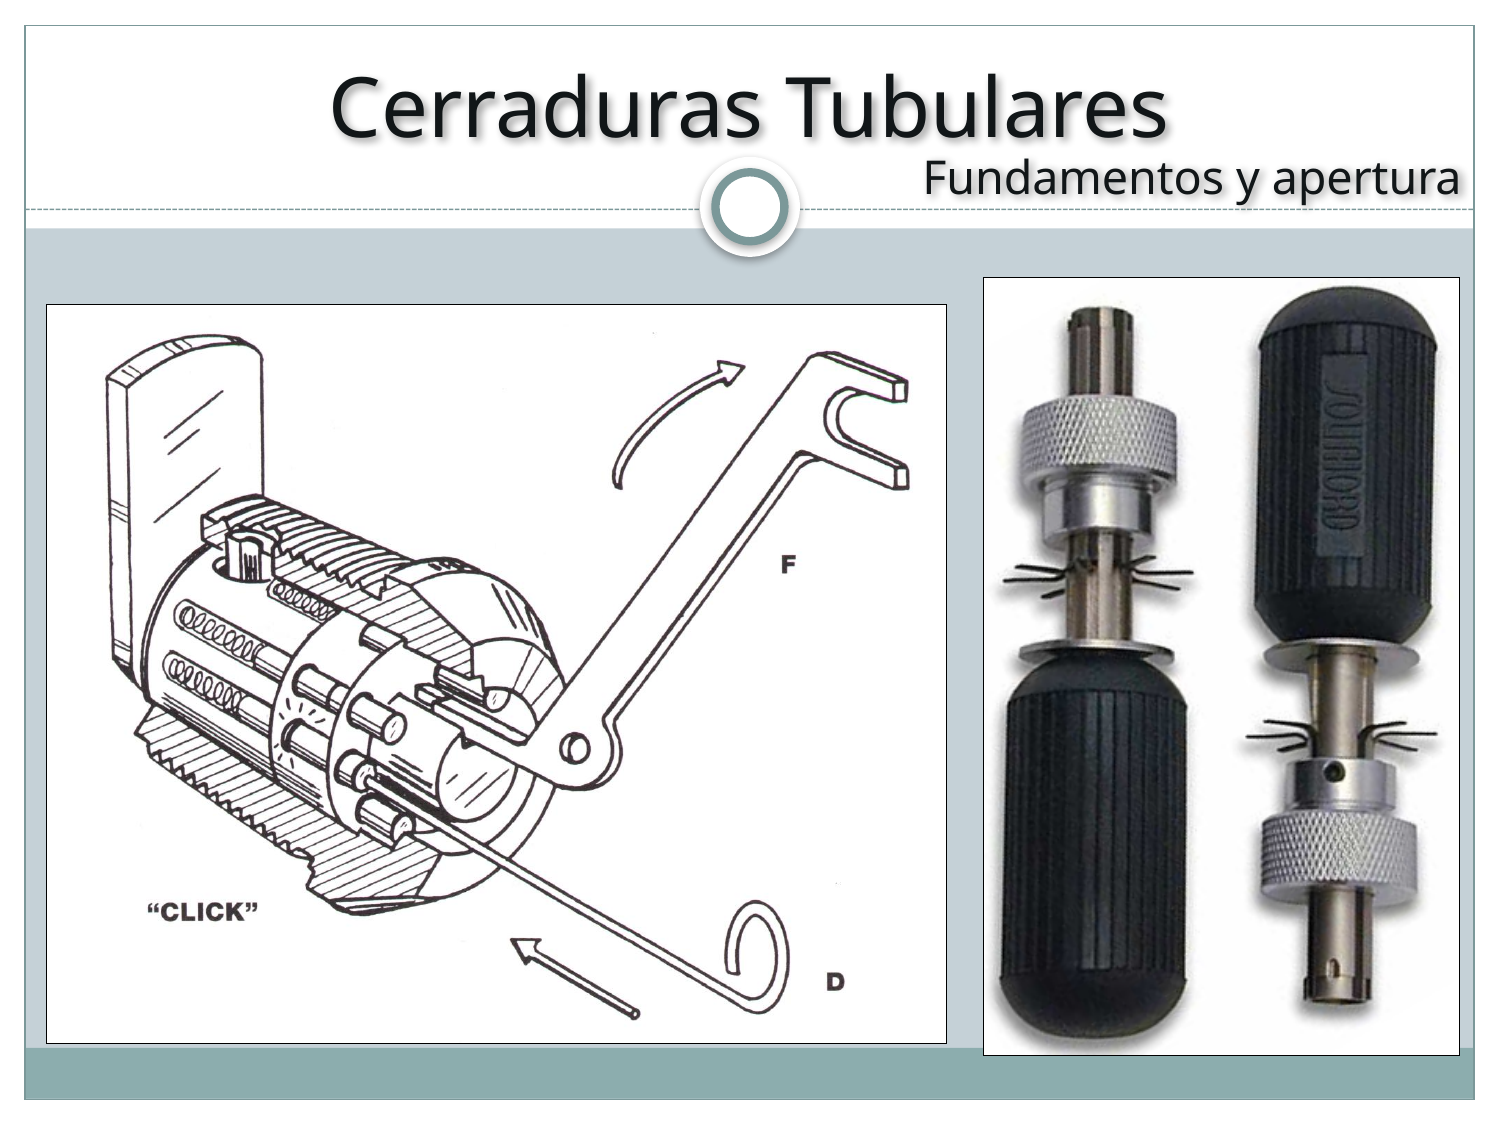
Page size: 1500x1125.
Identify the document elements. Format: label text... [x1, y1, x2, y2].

picture [46, 304, 947, 1044]
picture [984, 277, 1460, 1055]
title Cerraduras Tubulares [49, 37, 1450, 162]
text_box Fundamentos y apertura [785, 105, 1477, 211]
